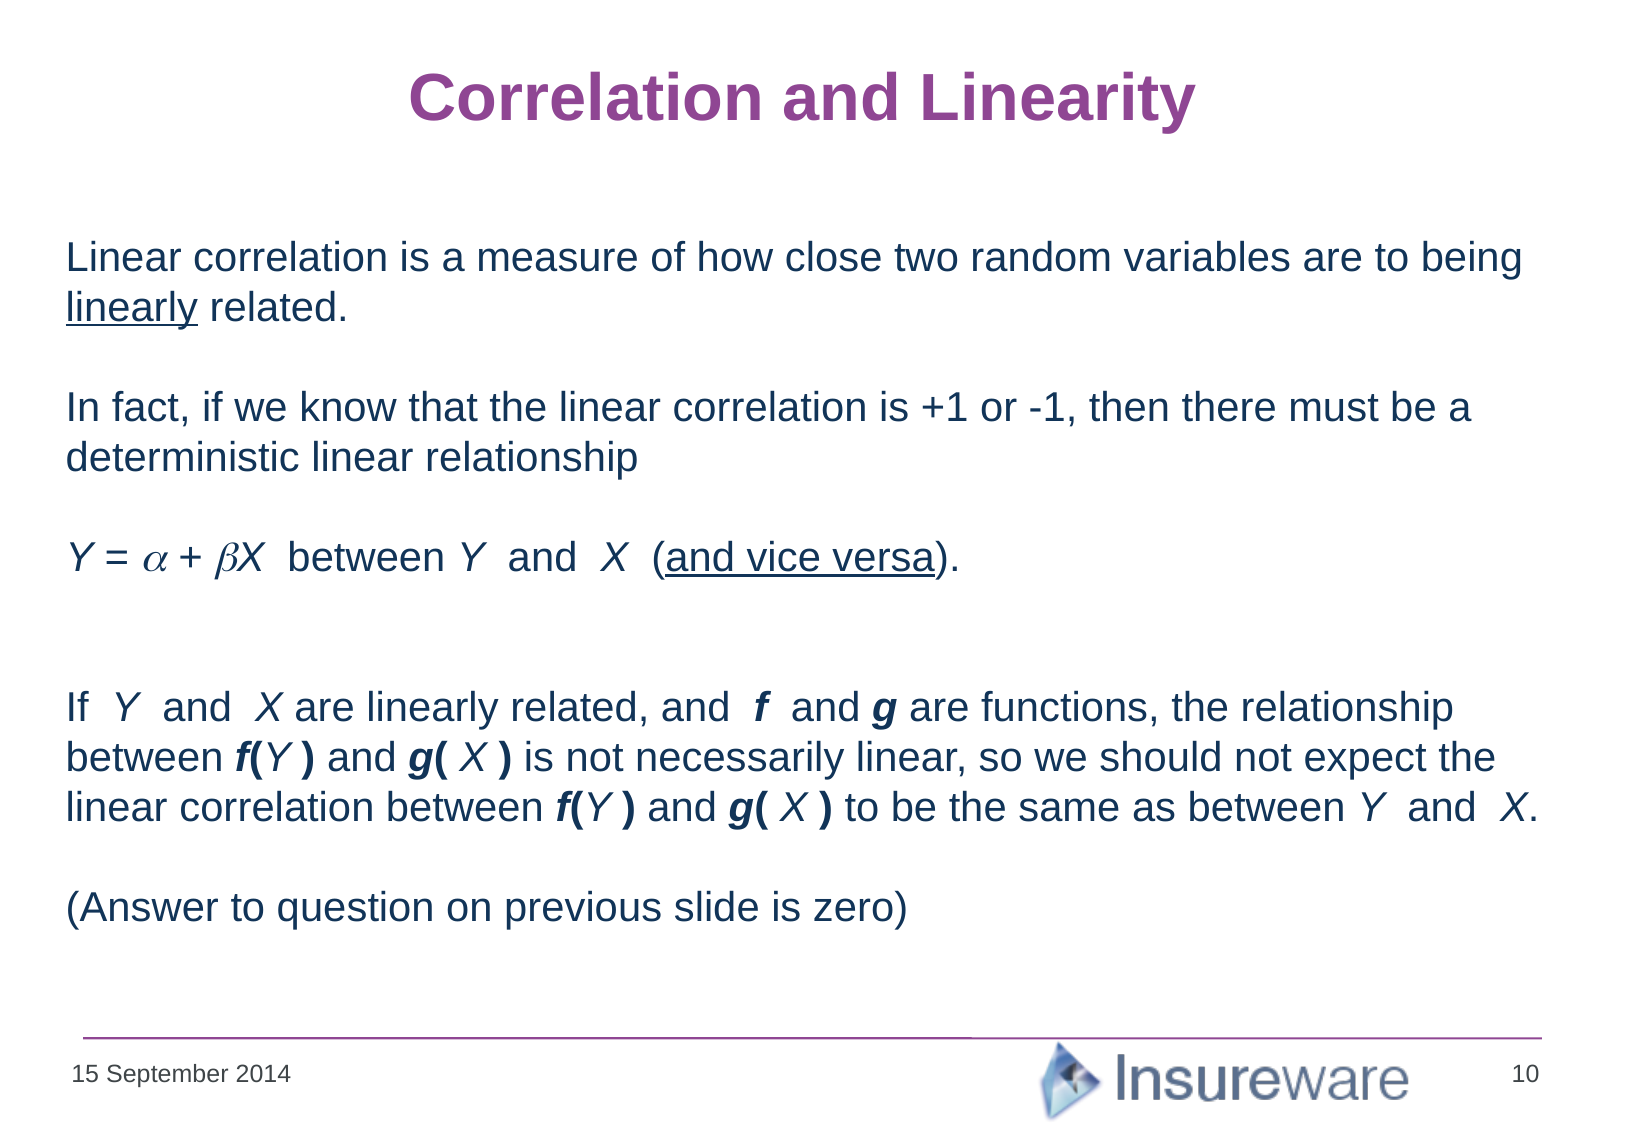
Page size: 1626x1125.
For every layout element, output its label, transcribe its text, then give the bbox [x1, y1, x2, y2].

title Correlation and Linearity [75, 0, 1550, 188]
text_box Linear correlation is a measure of how close two random variables are to being linearly related. In fact, if we know that the linear correlation is +1 or -1, then there must be a deterministic linear relationship Y =  + X between Y and X (and vice versa). If Y and X are linearly related, and f and g are functions, the relationship between f(Y ) and g( X ) is not necessarily linear, so we should not expect the linear correlation between f(Y ) and g( X ) to be the same as between Y and X. (Answer to question on previous slide is zero) [50, 222, 1563, 938]
picture [1036, 1039, 1416, 1125]
slide_number 10 [1439, 1050, 1555, 1106]
